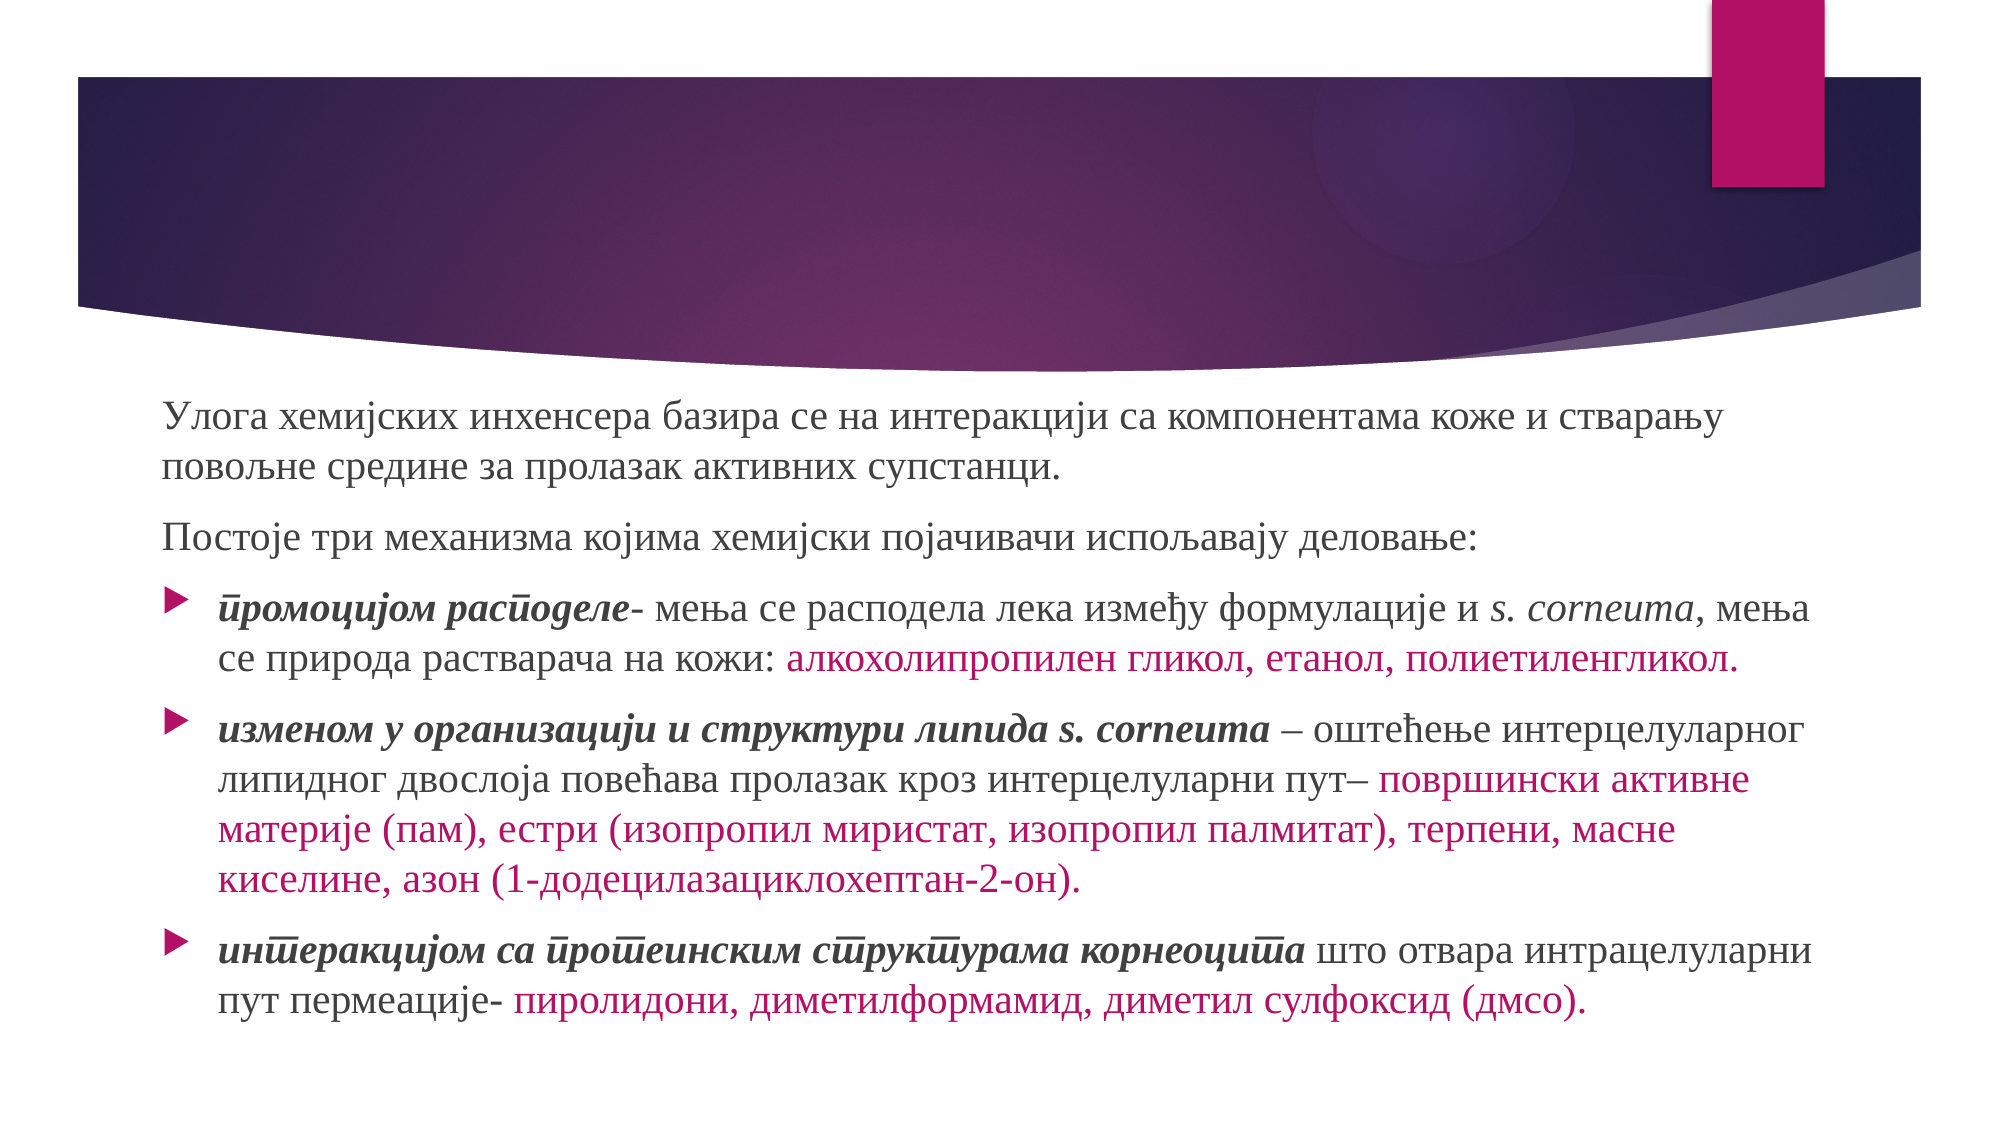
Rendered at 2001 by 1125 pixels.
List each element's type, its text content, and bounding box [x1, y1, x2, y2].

list Улога хемијских инхенсера базира се на интеракцији са компонентама коже и стварању повољне средине за пролазак активних супстанци. Постоје три механизма којима хемијски појачивачи испољавају деловање: промоцијом расподеле- мења се расподела лека између формулације и s. corneuma, мења се природа растварача на кожи: алкохолипропилен гликол, етанол, полиетиленгликол. изменом у организацији и структури липида s. corneuma – оштећење интерцелуларног липидног двослоја повећава пролазак кроз интерцелуларни пут– површински активне материје (пам), естри (изопропил миристат, изопропил палмитат), терпени, масне киселине, азон (1-додецилазациклохептан-2-он). интеракцијом са протеинским структурама корнеоцита што отвара интрацелуларни пут пермеације- пиролидони, диметилформамид, диметил сулфоксид (дмсо). [146, 380, 1847, 1125]
